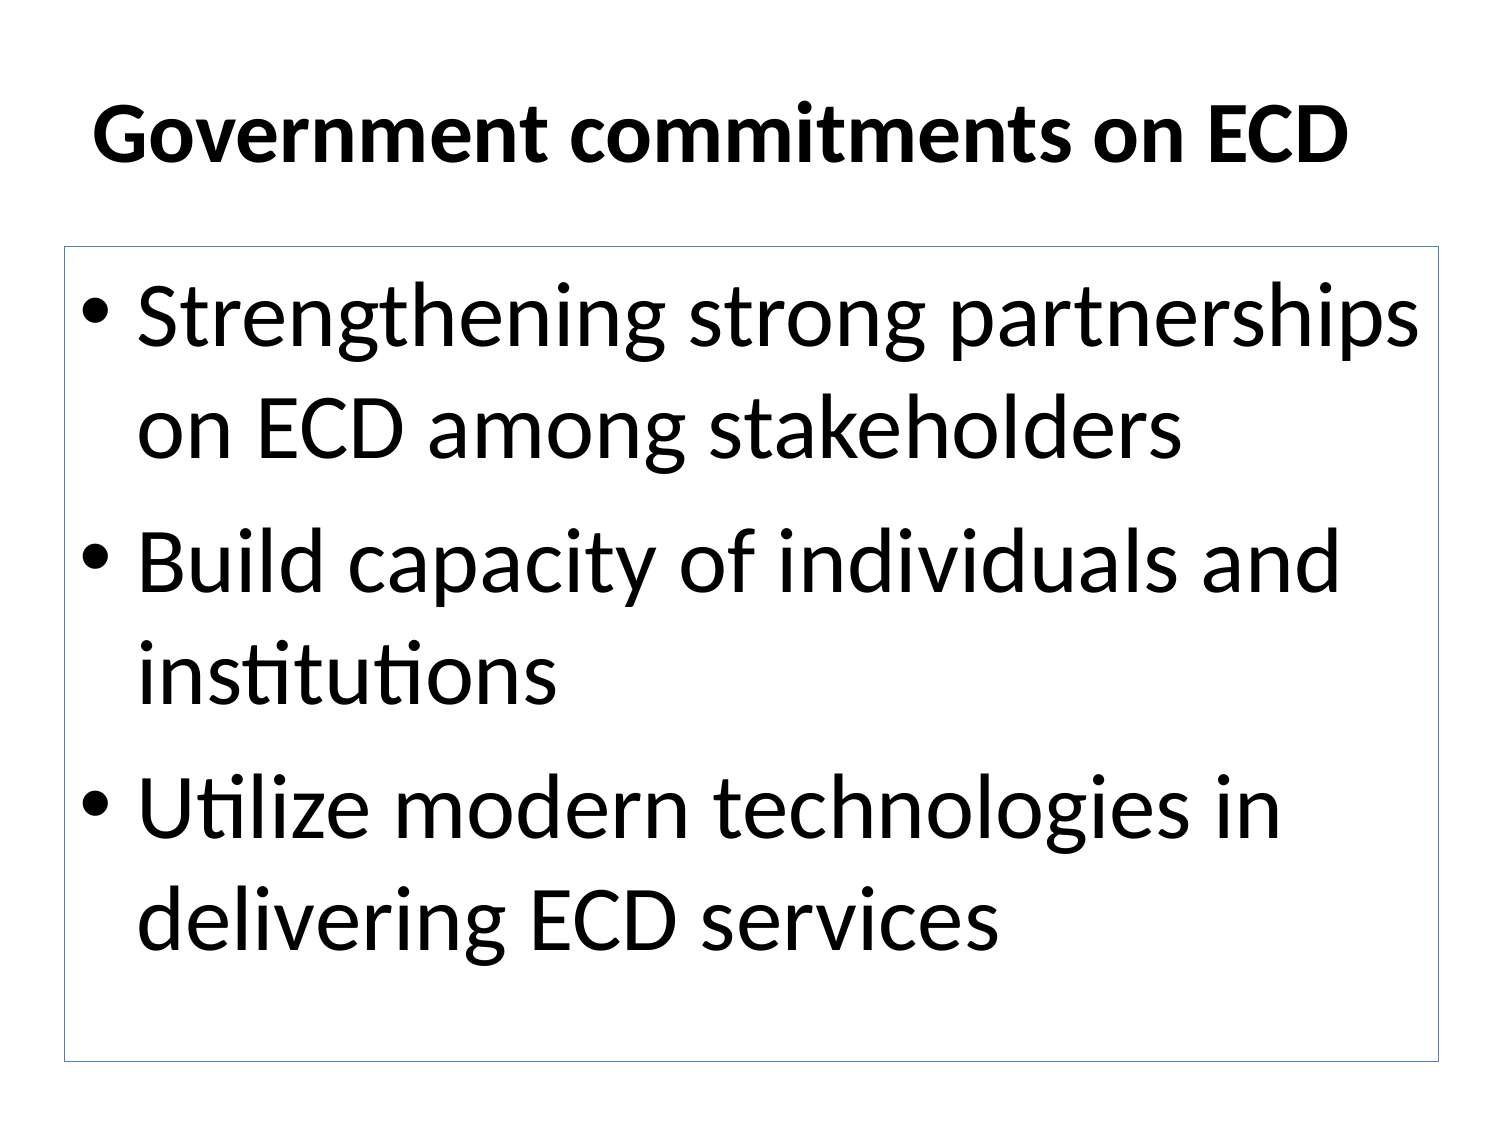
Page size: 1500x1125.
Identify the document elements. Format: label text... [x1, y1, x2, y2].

title Government commitments on ECD [17, 45, 1425, 210]
list Strengthening strong partnerships on ECD among stakeholders Build capacity of individuals and institutions Utilize modern technologies in delivering ECD services [64, 246, 1439, 1062]
